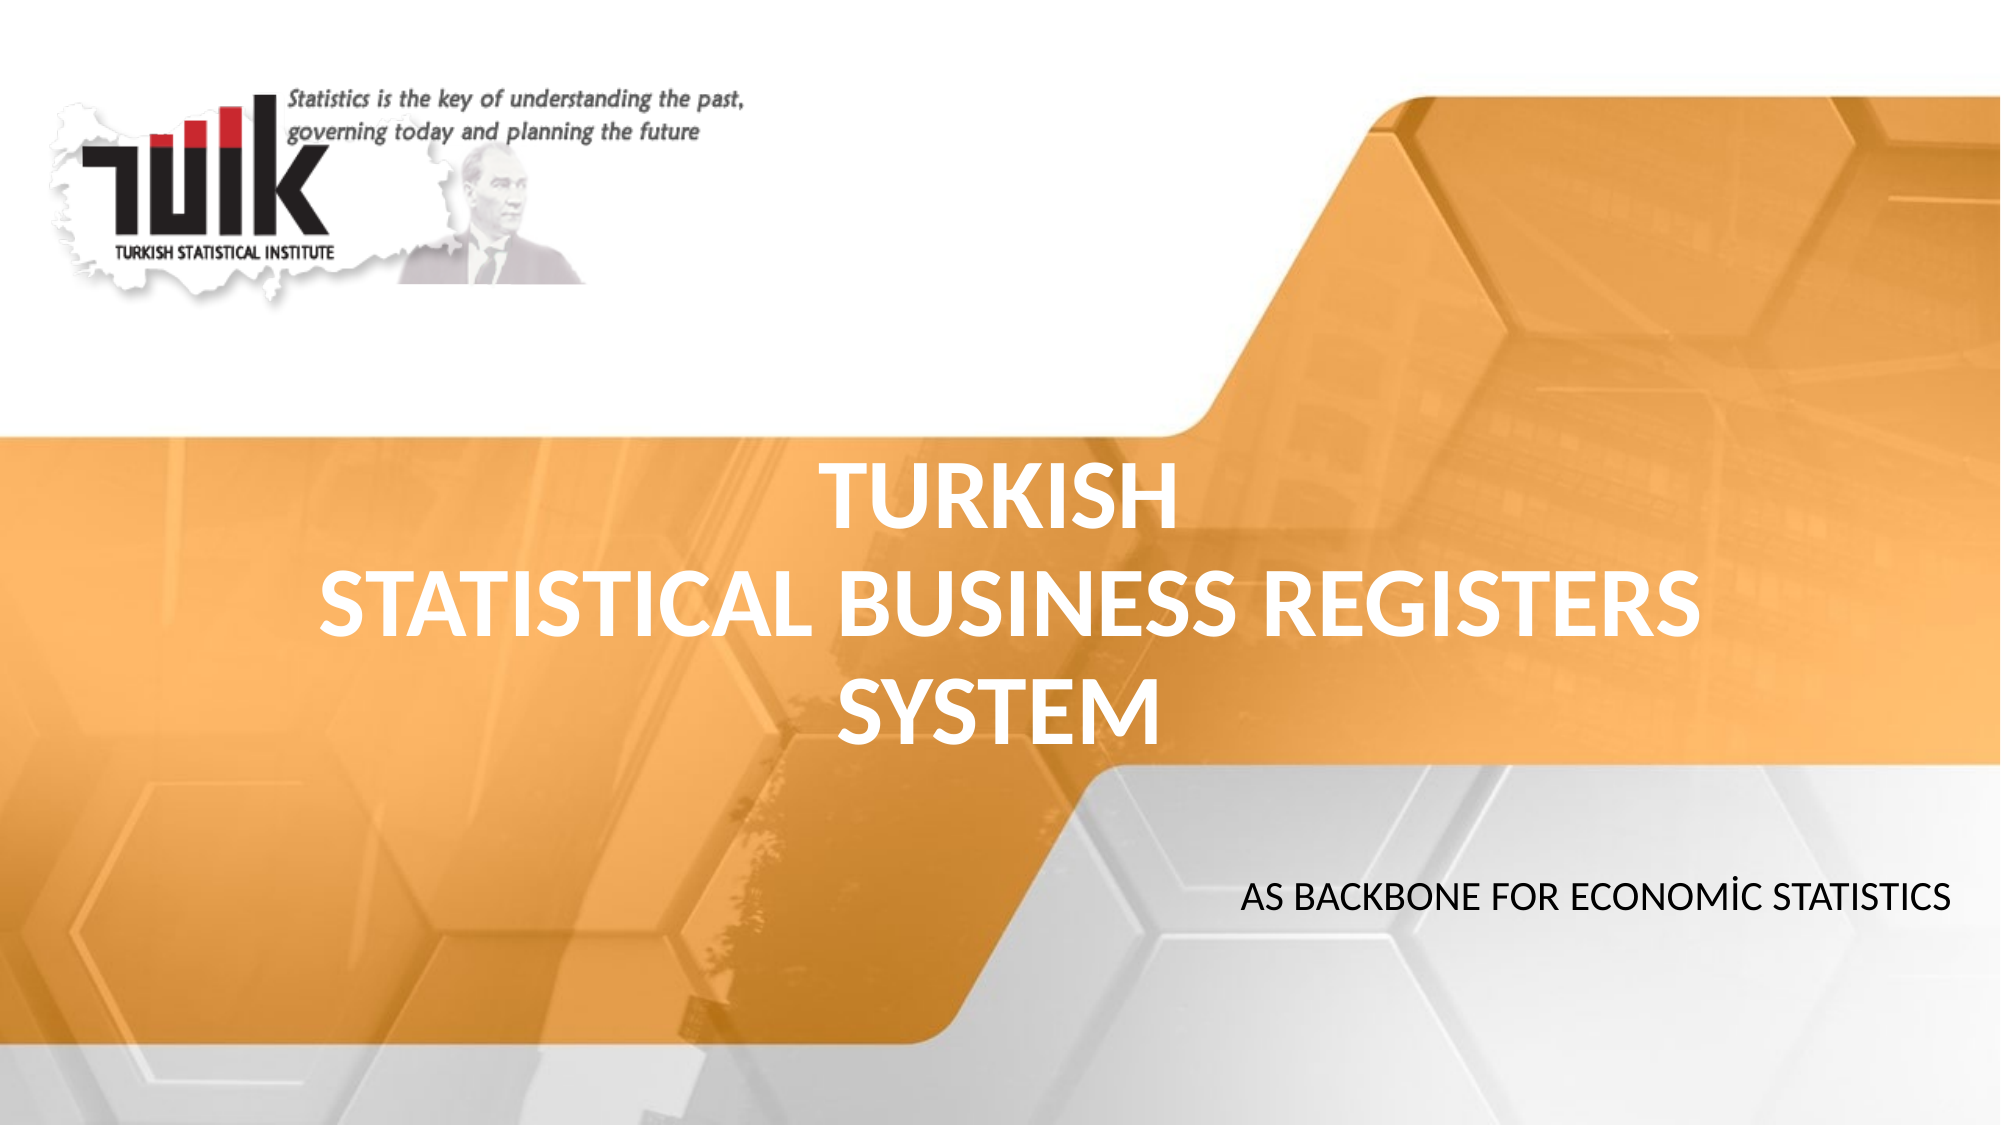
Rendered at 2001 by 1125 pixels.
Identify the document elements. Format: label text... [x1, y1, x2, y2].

title TURKISH STATISTICAL BUSINESS REGISTERS SYSTEM [249, 444, 1750, 764]
subtitle AS BACKBONE FOR economic STATISTICS [1199, 820, 1967, 974]
picture [0, 0, 2001, 1125]
